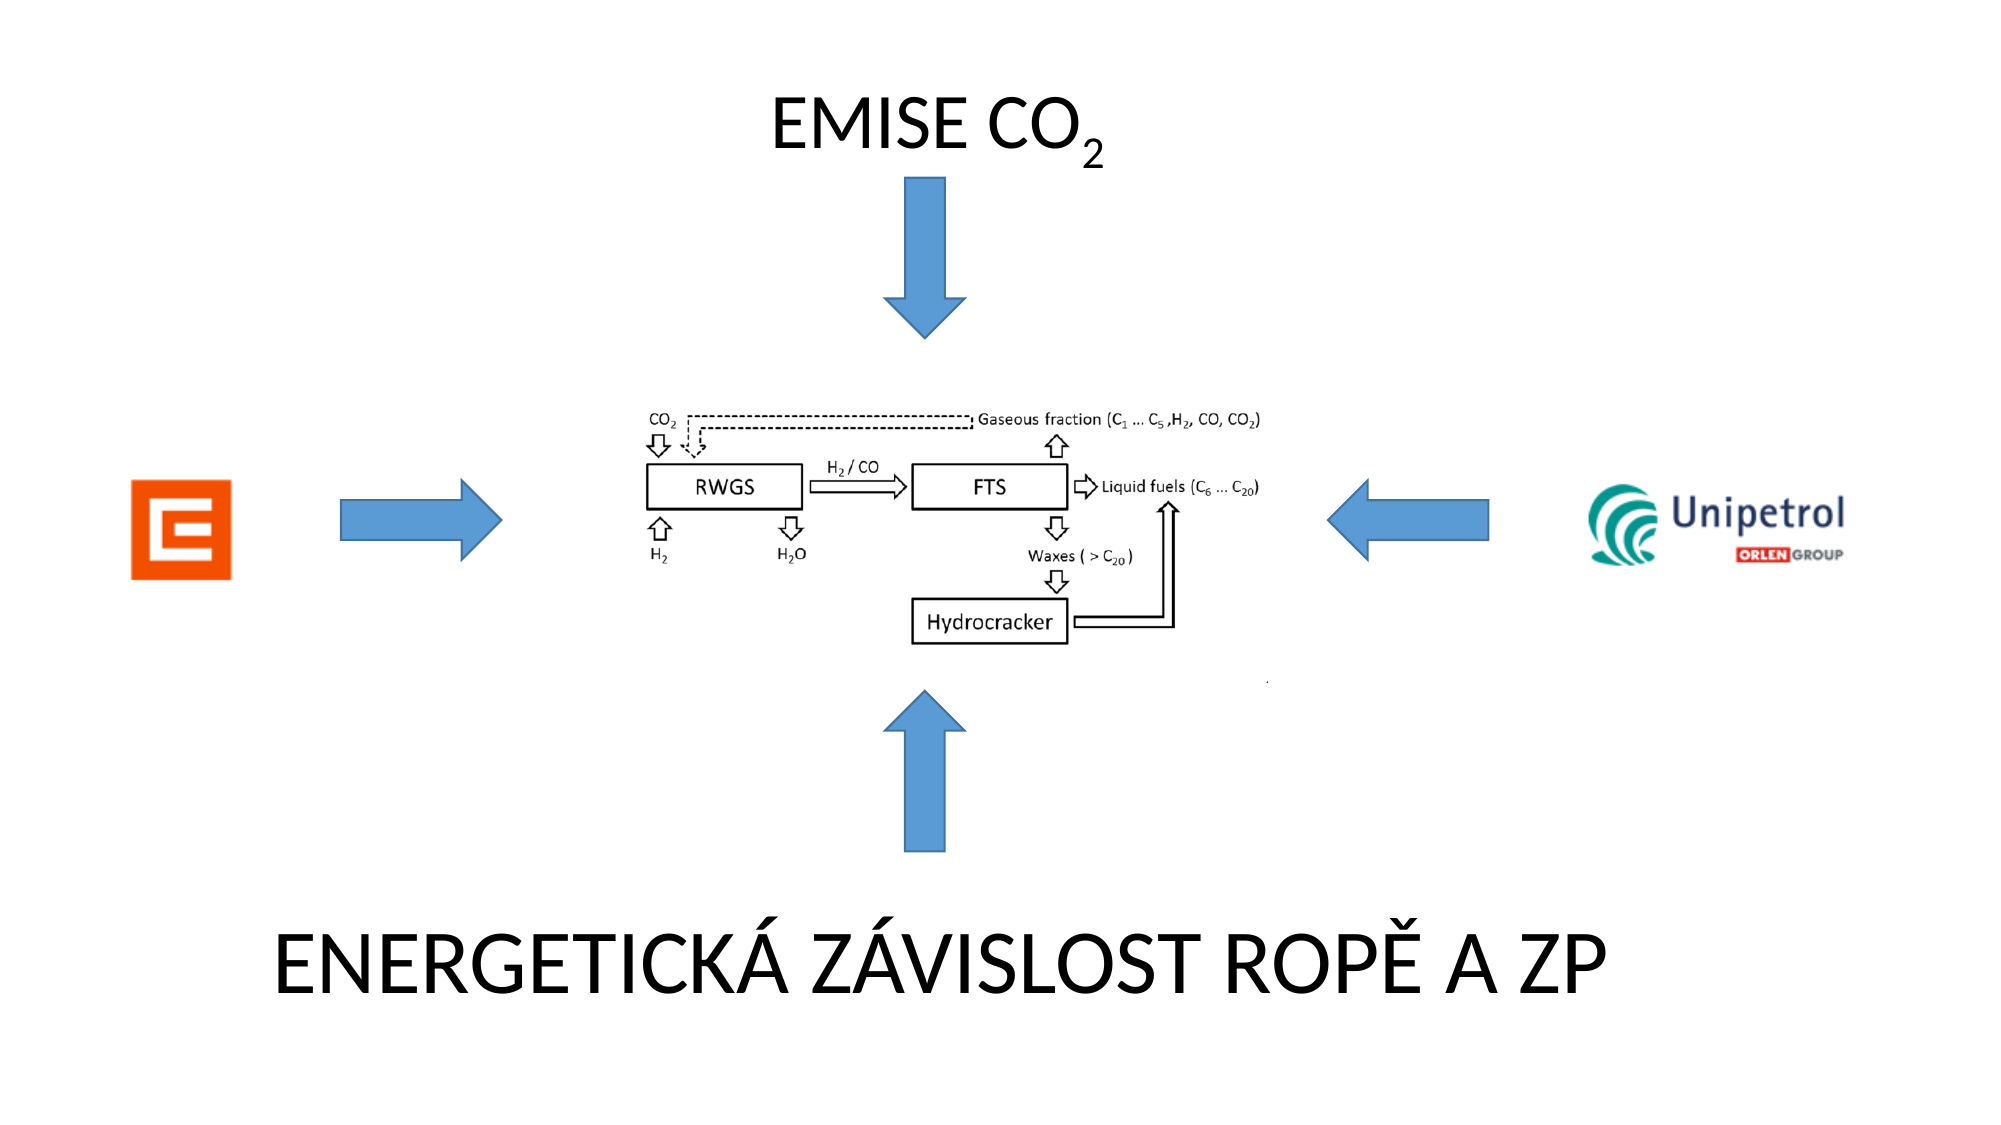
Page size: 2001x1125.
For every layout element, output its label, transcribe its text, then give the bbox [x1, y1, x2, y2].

subtitle EMISE CO2 [694, 64, 1181, 179]
picture [117, 461, 245, 596]
picture [630, 396, 1268, 683]
text_box ENERGETICKÁ ZÁVISLOST ROPĚ A ZP [257, 894, 1626, 1020]
text_box [1326, 477, 1490, 563]
picture [1567, 464, 1877, 591]
text_box [339, 477, 503, 563]
text_box [882, 176, 968, 340]
text_box [882, 689, 968, 853]
